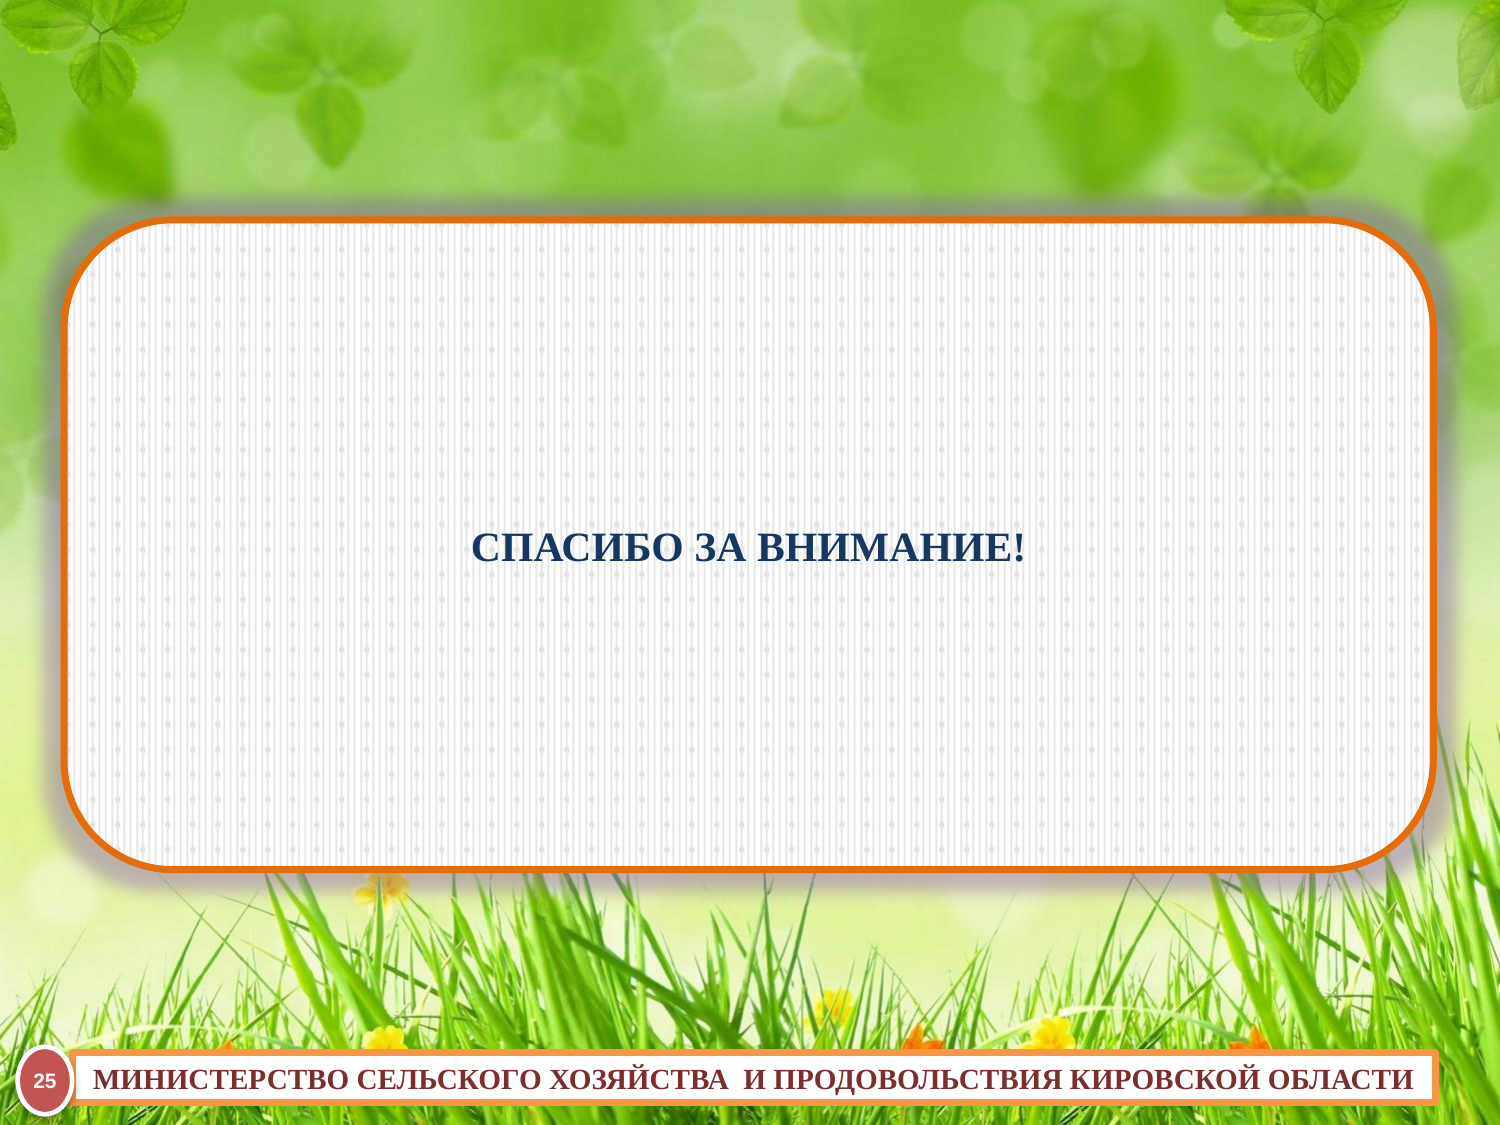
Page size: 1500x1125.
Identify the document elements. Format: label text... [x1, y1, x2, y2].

picture [0, 0, 1500, 1125]
text_box 25 [14, 1043, 76, 1118]
text_box СПАСИБО ЗА ВНИМАНИЕ! [60, 216, 1437, 874]
text_box МИНИСТЕРСТВО СЕЛЬСКОГО ХОЗЯЙСТВА И ПРОДОВОЛЬСТВИЯ КИРОВСКОЙ ОБЛАСТИ [69, 1049, 1439, 1106]
